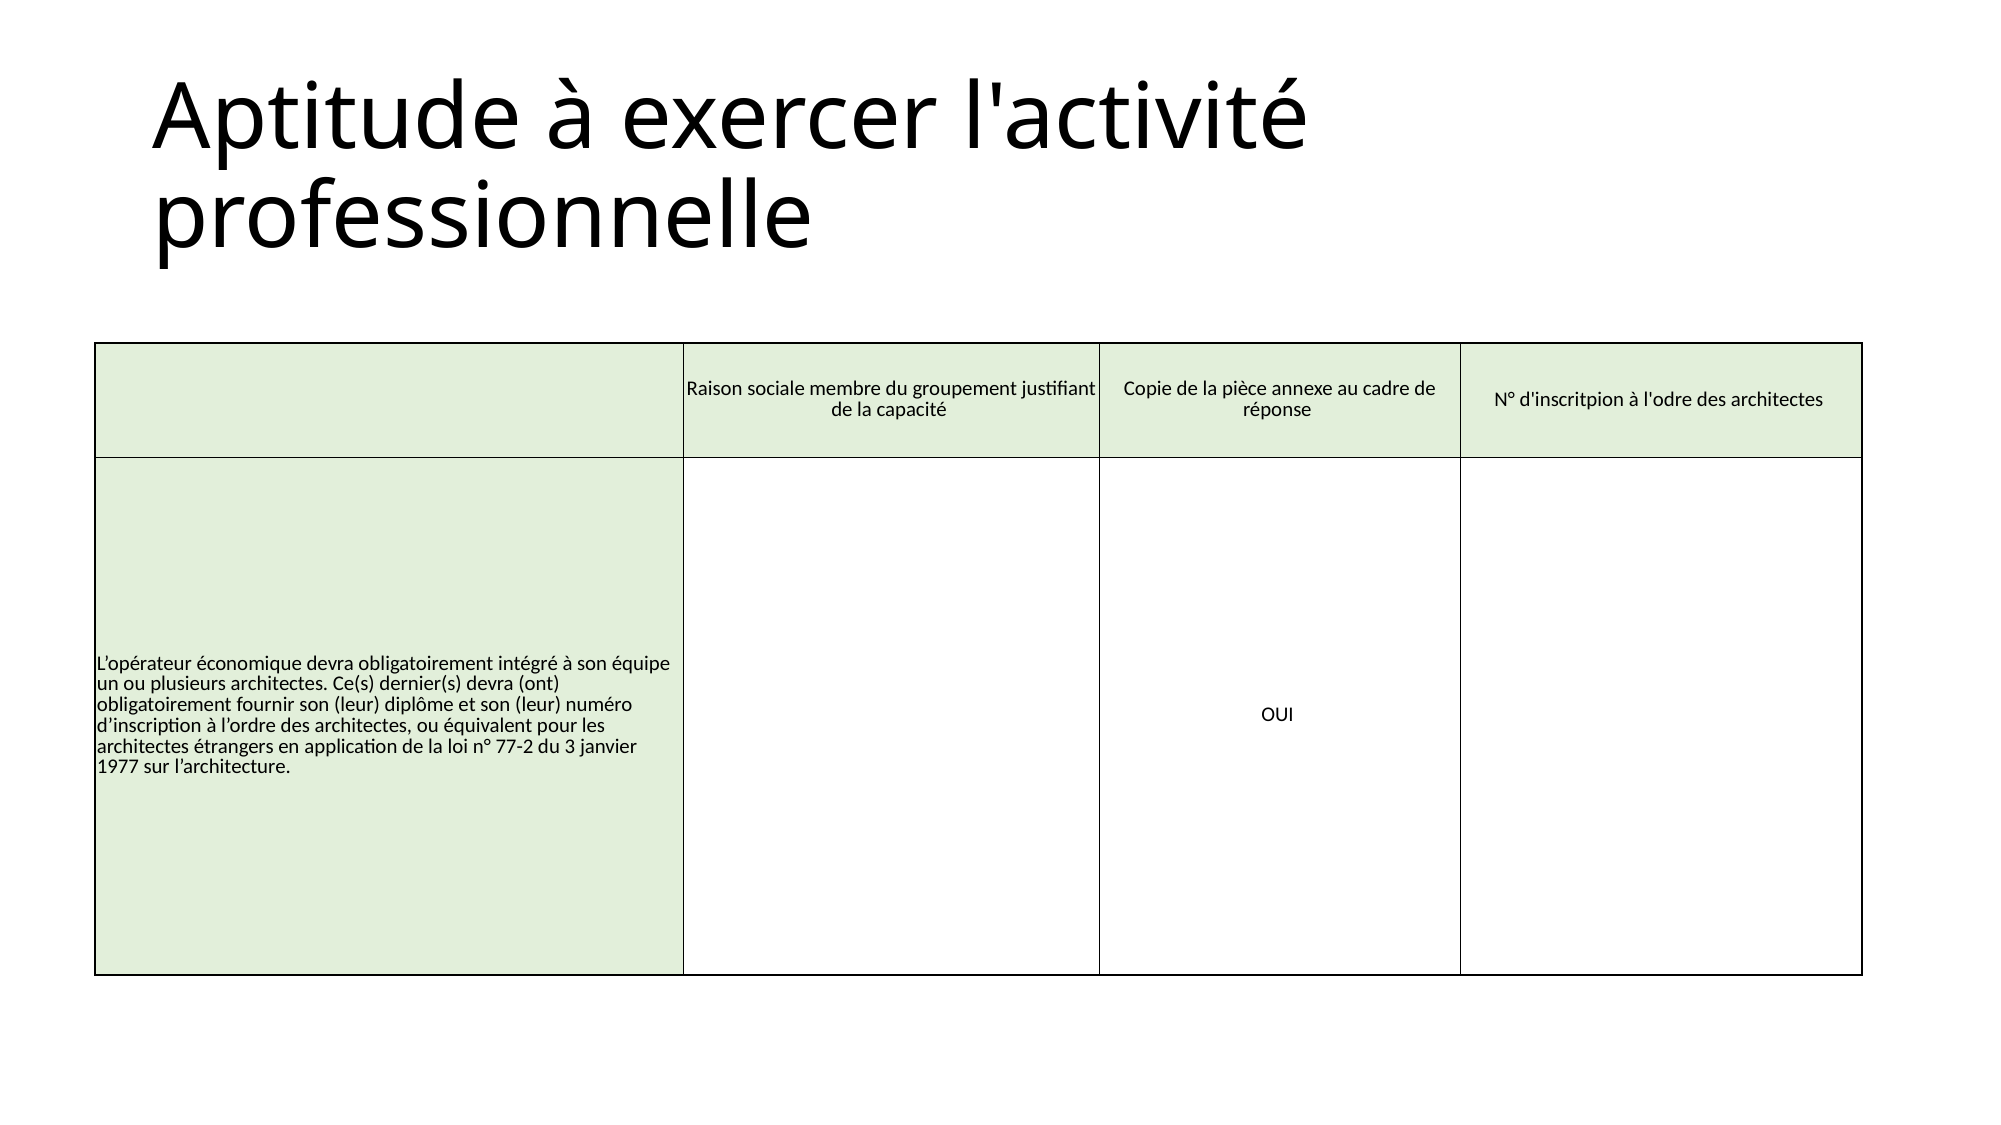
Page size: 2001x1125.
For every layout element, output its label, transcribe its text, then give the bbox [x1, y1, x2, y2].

table_cell L’opérateur économique devra obligatoirement intégré à son équipe un ou plusieurs architectes. Ce(s) dernier(s) devra (ont) obligatoirement fournir son (leur) diplôme et son (leur) numéro d’inscription à l’ordre des architectes, ou équivalent pour les architectes étrangers en application de la loi n° 77-2 du 3 janvier 1977 sur l’architecture. [96, 458, 683, 974]
table_cell [1461, 458, 1861, 974]
table_cell OUI [1100, 458, 1460, 974]
table_header N° d'inscritpion à l'odre des architectes [1461, 344, 1861, 457]
table_cell [684, 458, 1099, 974]
table_header Raison sociale membre du groupement justifiant de la capacité [684, 344, 1099, 457]
title Aptitude à exercer l'activité professionnelle [137, 59, 1863, 278]
table_header [96, 344, 683, 457]
table_header Copie de la pièce annexe au cadre de réponse [1100, 344, 1460, 457]
